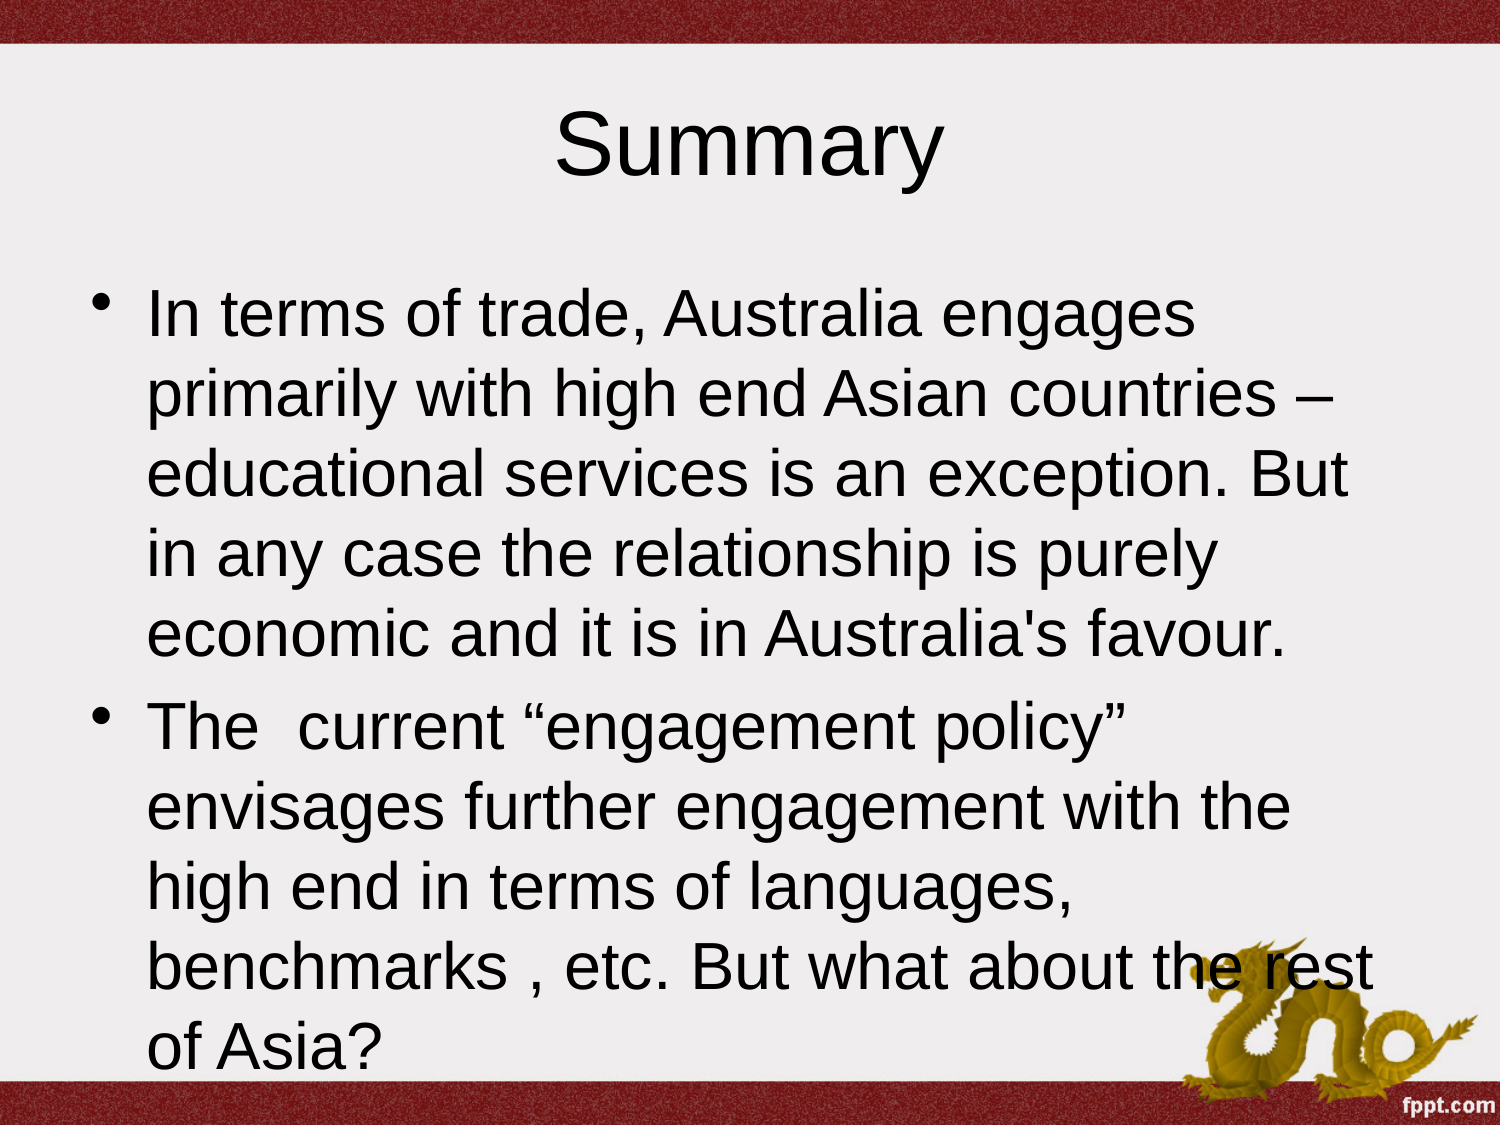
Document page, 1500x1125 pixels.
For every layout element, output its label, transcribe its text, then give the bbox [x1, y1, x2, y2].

list In terms of trade, Australia engages primarily with high end Asian countries – educational services is an exception. But in any case the relationship is purely economic and it is in Australia's favour. The current “engagement policy” envisages further engagement with the high end in terms of languages, benchmarks , etc. But what about the rest of Asia? [74, 262, 1426, 1006]
picture [0, 0, 1500, 1125]
title Summary [74, 44, 1426, 233]
